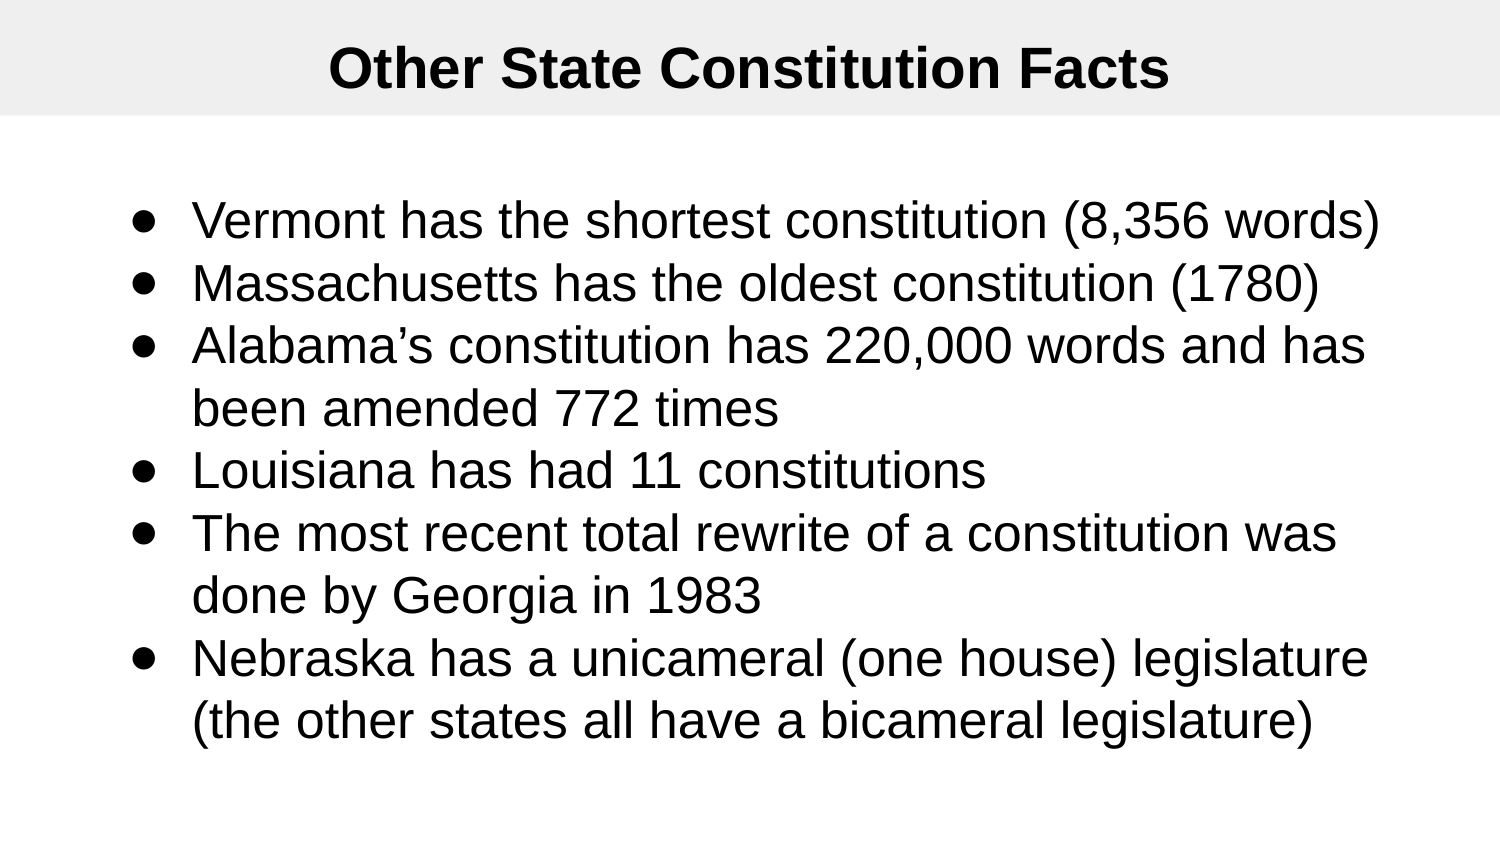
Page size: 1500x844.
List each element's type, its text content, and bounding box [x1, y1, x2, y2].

text_box Vermont has the shortest constitution (8,356 words) Massachusetts has the oldest constitution (1780) Alabama’s constitution has 220,000 words and has been amended 772 times Louisiana has had 11 constitutions The most recent total rewrite of a constitution was done by Georgia in 1983 Nebraska has a unicameral (one house) legislature (the other states all have a bicameral legislature) [101, 171, 1402, 800]
title Other State Constitution Facts [0, 0, 1500, 116]
